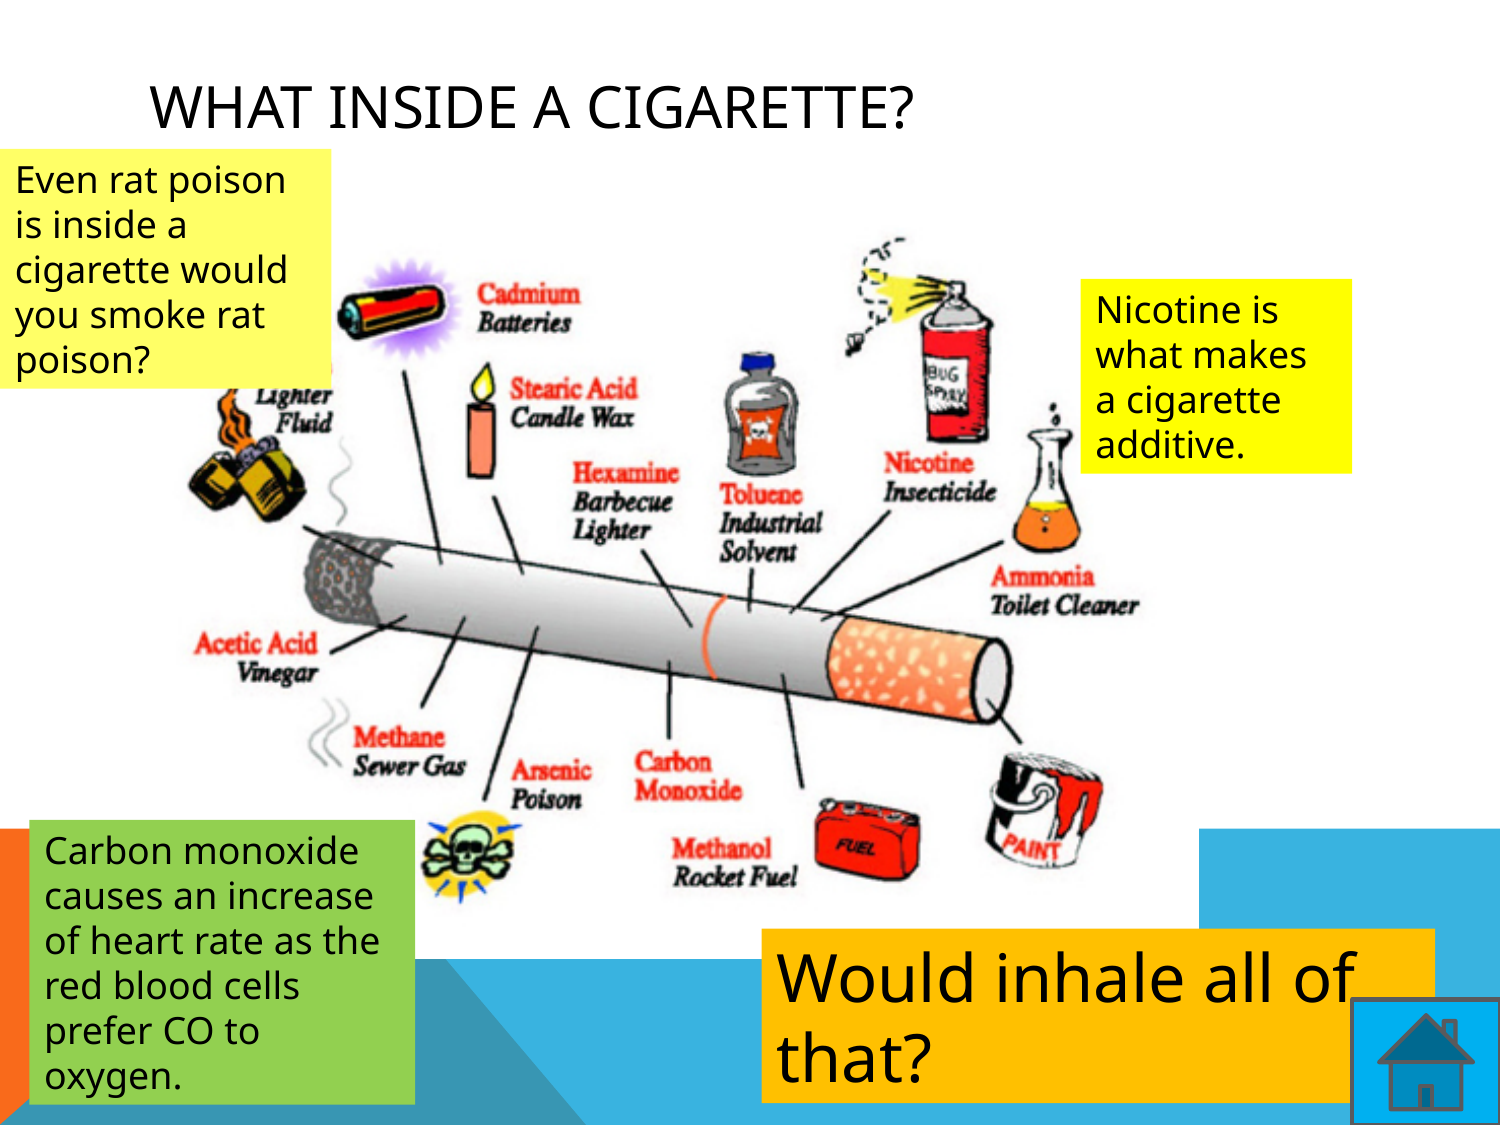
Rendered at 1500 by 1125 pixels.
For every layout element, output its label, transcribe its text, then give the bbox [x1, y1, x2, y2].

picture [135, 196, 1200, 960]
text_box Carbon monoxide causes an increase of heart rate as the red blood cells prefer CO to oxygen. [29, 819, 416, 1105]
text_box Even rat poison is inside a cigarette would you smoke rat poison? [0, 148, 332, 389]
text_box Would inhale all of that? [761, 928, 1436, 1104]
text_box [1350, 997, 1500, 1125]
title What inside A cigarette? [134, 59, 1369, 150]
text_box Nicotine is what makes a cigarette additive. [1204, 278, 1353, 474]
